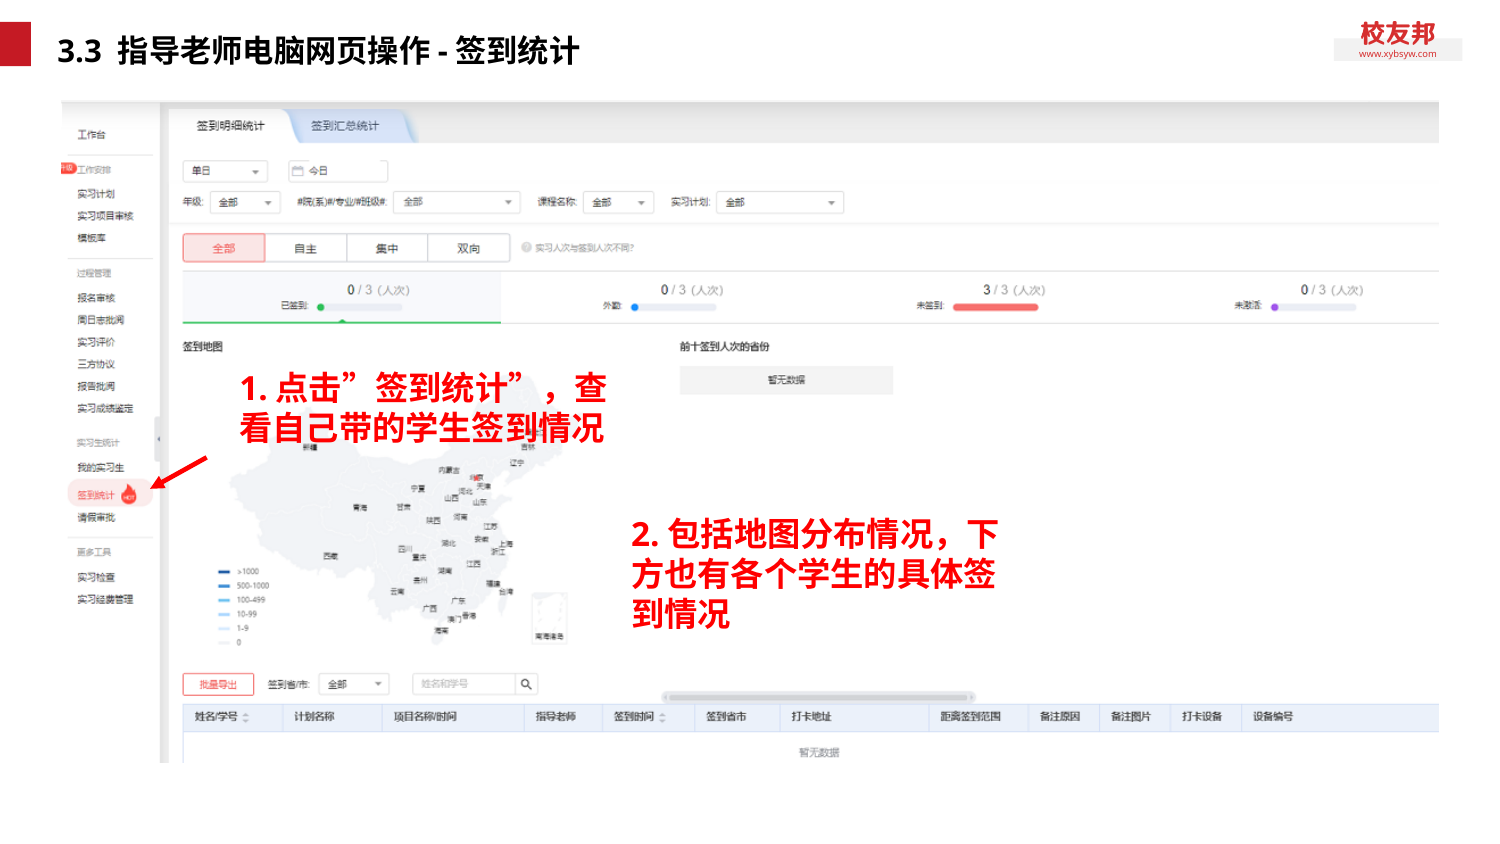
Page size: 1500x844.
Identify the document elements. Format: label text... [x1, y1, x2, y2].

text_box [150, 457, 207, 489]
picture [61, 100, 1439, 763]
picture [1361, 21, 1435, 45]
title 3.3 指导老师电脑网页操作-签到统计 [42, 11, 939, 77]
